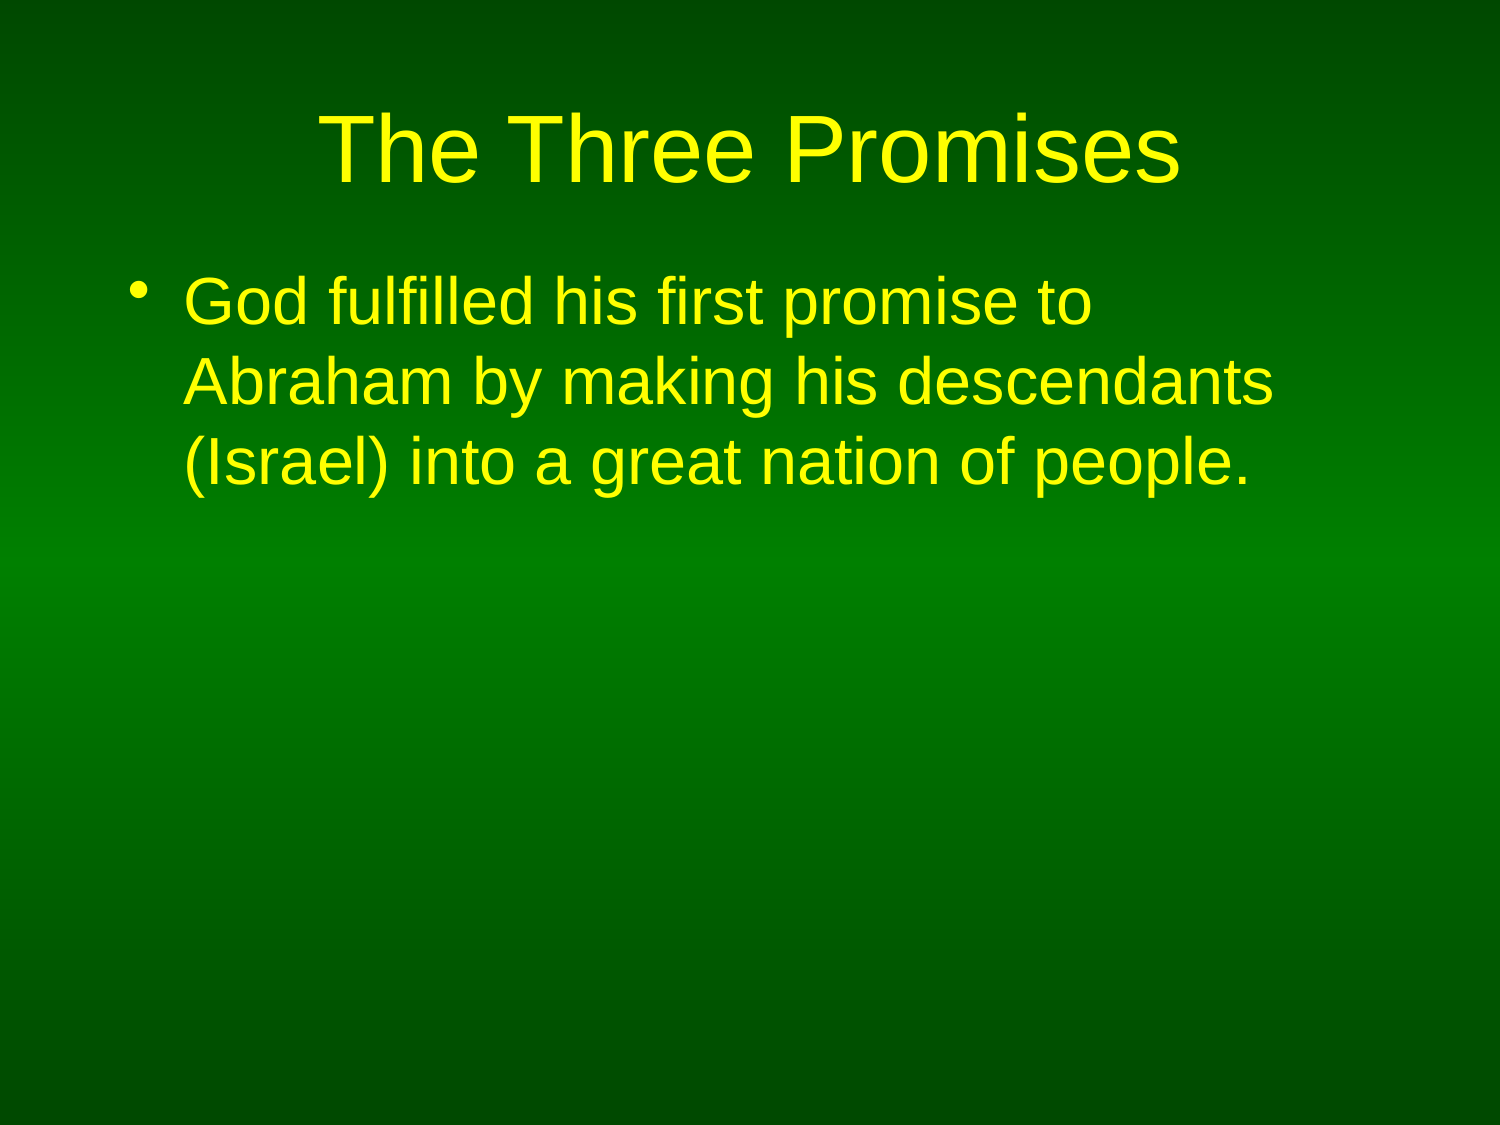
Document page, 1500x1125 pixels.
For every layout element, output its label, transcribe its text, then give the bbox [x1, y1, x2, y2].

title The Three Promises [37, 50, 1463, 238]
list God fulfilled his first promise to Abraham by making his descendants (Israel) into a great nation of people. [112, 249, 1388, 1088]
